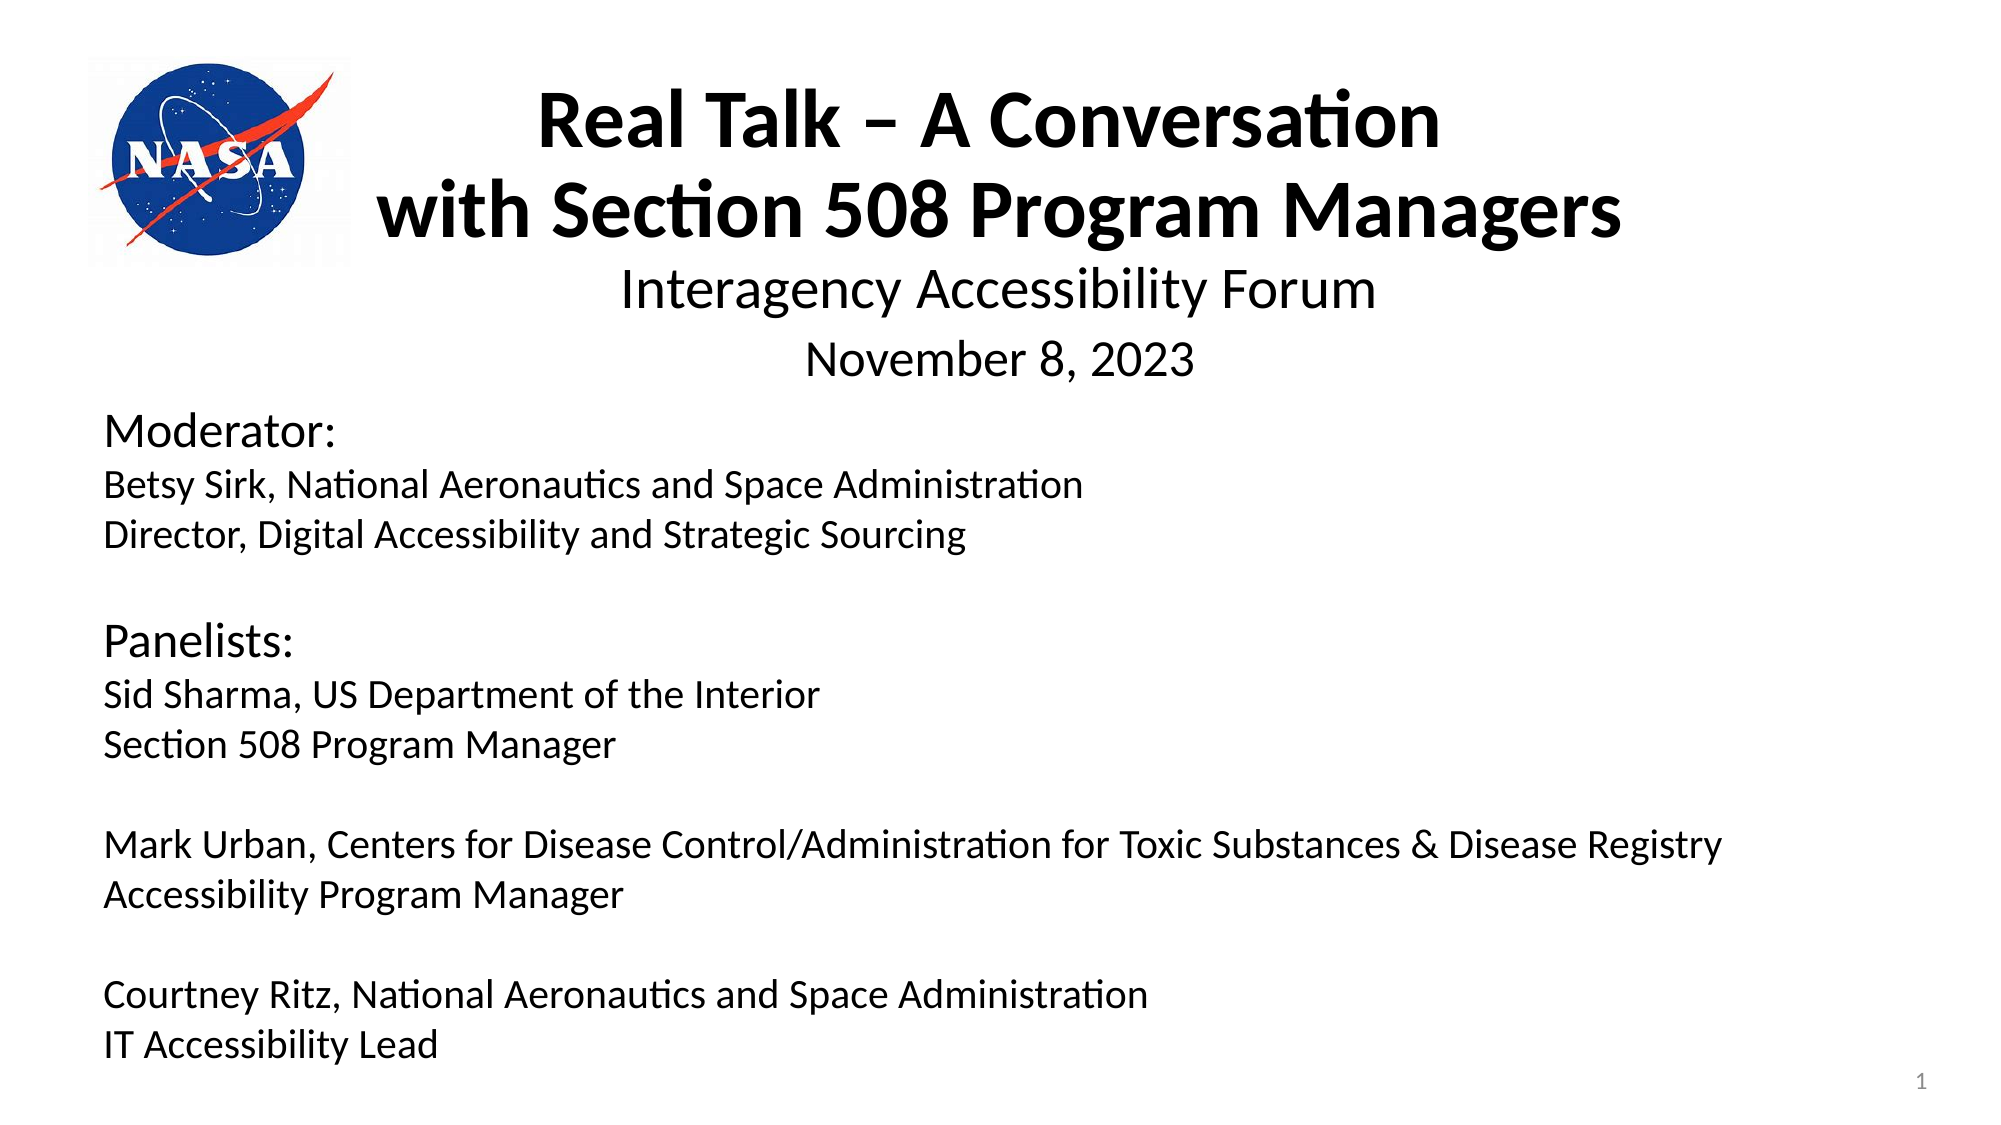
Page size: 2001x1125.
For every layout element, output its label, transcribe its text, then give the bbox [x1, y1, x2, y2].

picture [88, 56, 351, 267]
title Real Talk – A Conversation with Section 508 Program Managers [335, 56, 1664, 275]
list Moderator: Betsy Sirk, National Aeronautics and Space Administration Director, Digital Accessibility and Strategic Sourcing Panelists: Sid Sharma, US Department of the Interior Section 508 Program Manager Mark Urban, Centers for Disease Control/Administration for Toxic Substances & Disease Registry Accessibility Program Manager Courtney Ritz, National Aeronautics and Space Administration IT Accessibility Lead [88, 389, 1887, 1073]
slide_number 1 [1492, 1050, 1943, 1110]
list Interagency Accessibility Forum November 8, 2023 [575, 249, 1425, 389]
